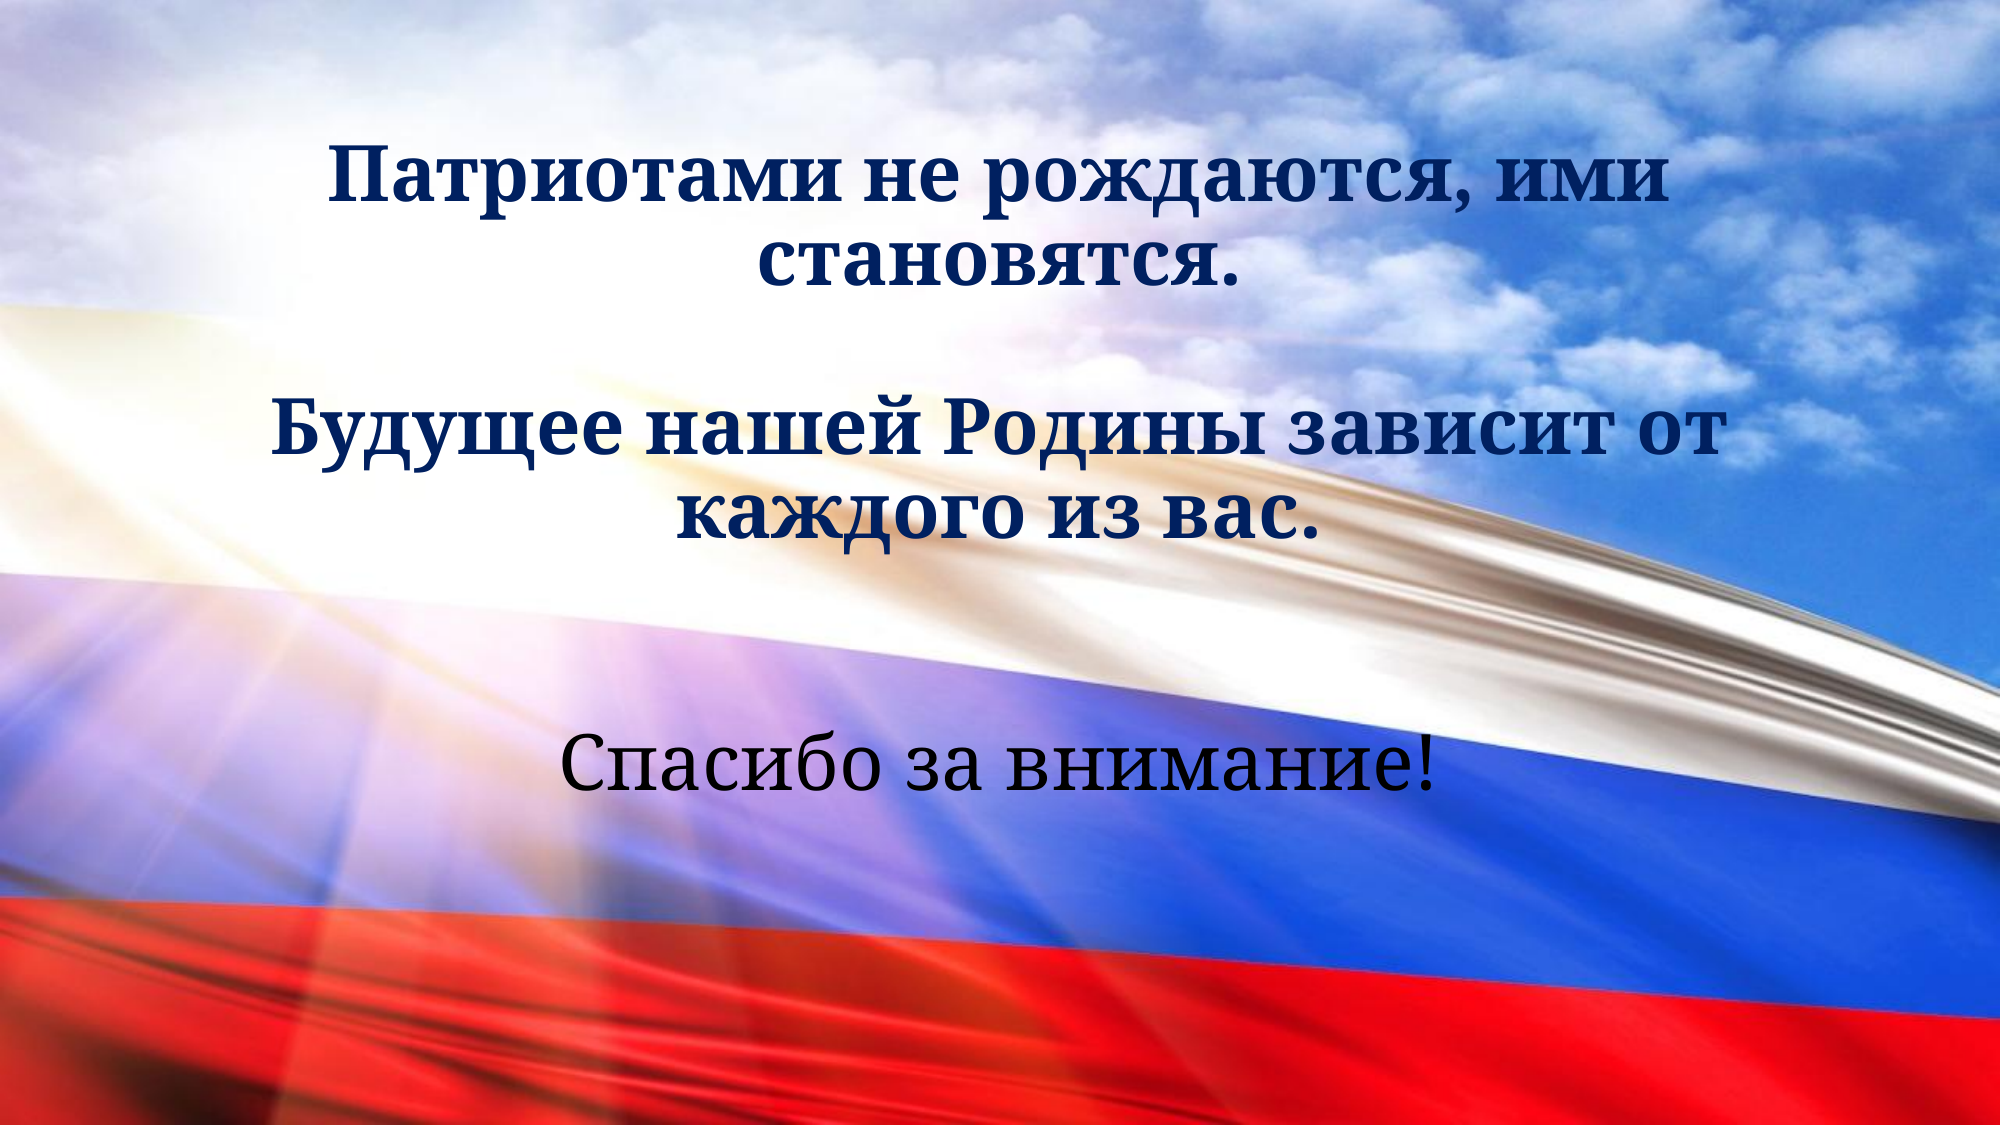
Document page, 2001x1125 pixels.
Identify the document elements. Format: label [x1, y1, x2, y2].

list [0, 0, 2000, 1125]
